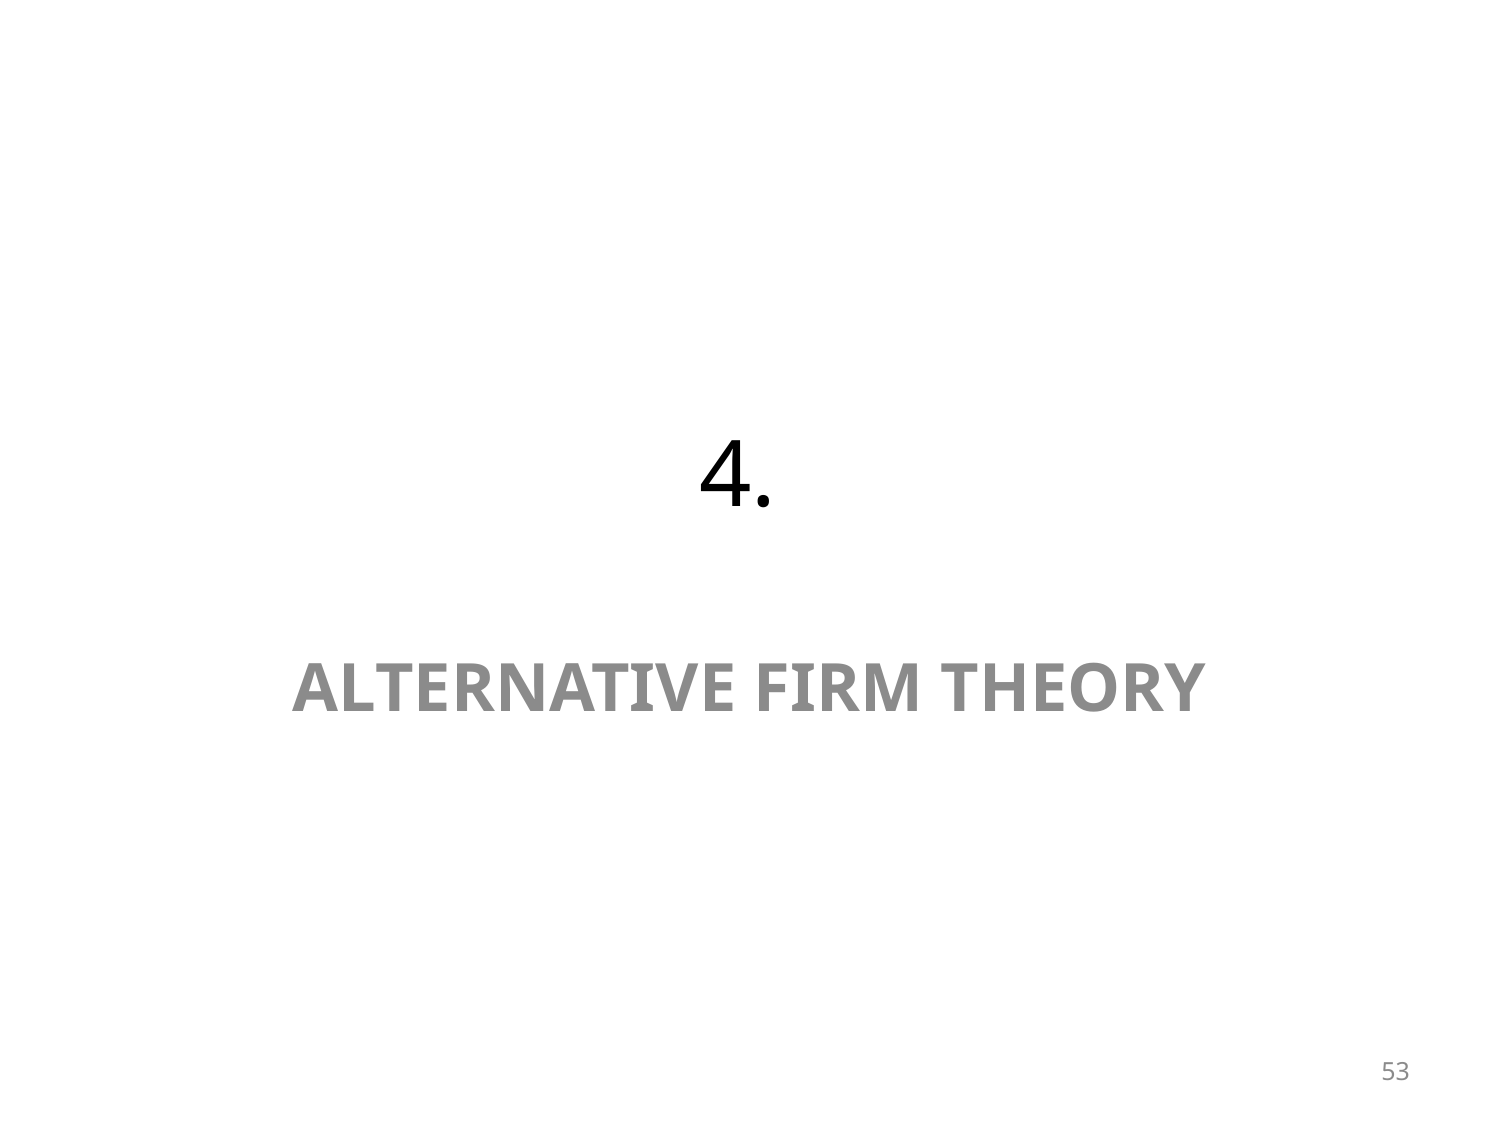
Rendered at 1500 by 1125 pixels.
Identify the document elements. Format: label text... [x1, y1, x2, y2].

slide_number 53 [1074, 1042, 1425, 1103]
subtitle ALTERNATIVE FIRM THEORY [225, 637, 1275, 925]
title 4. [112, 349, 1388, 591]
